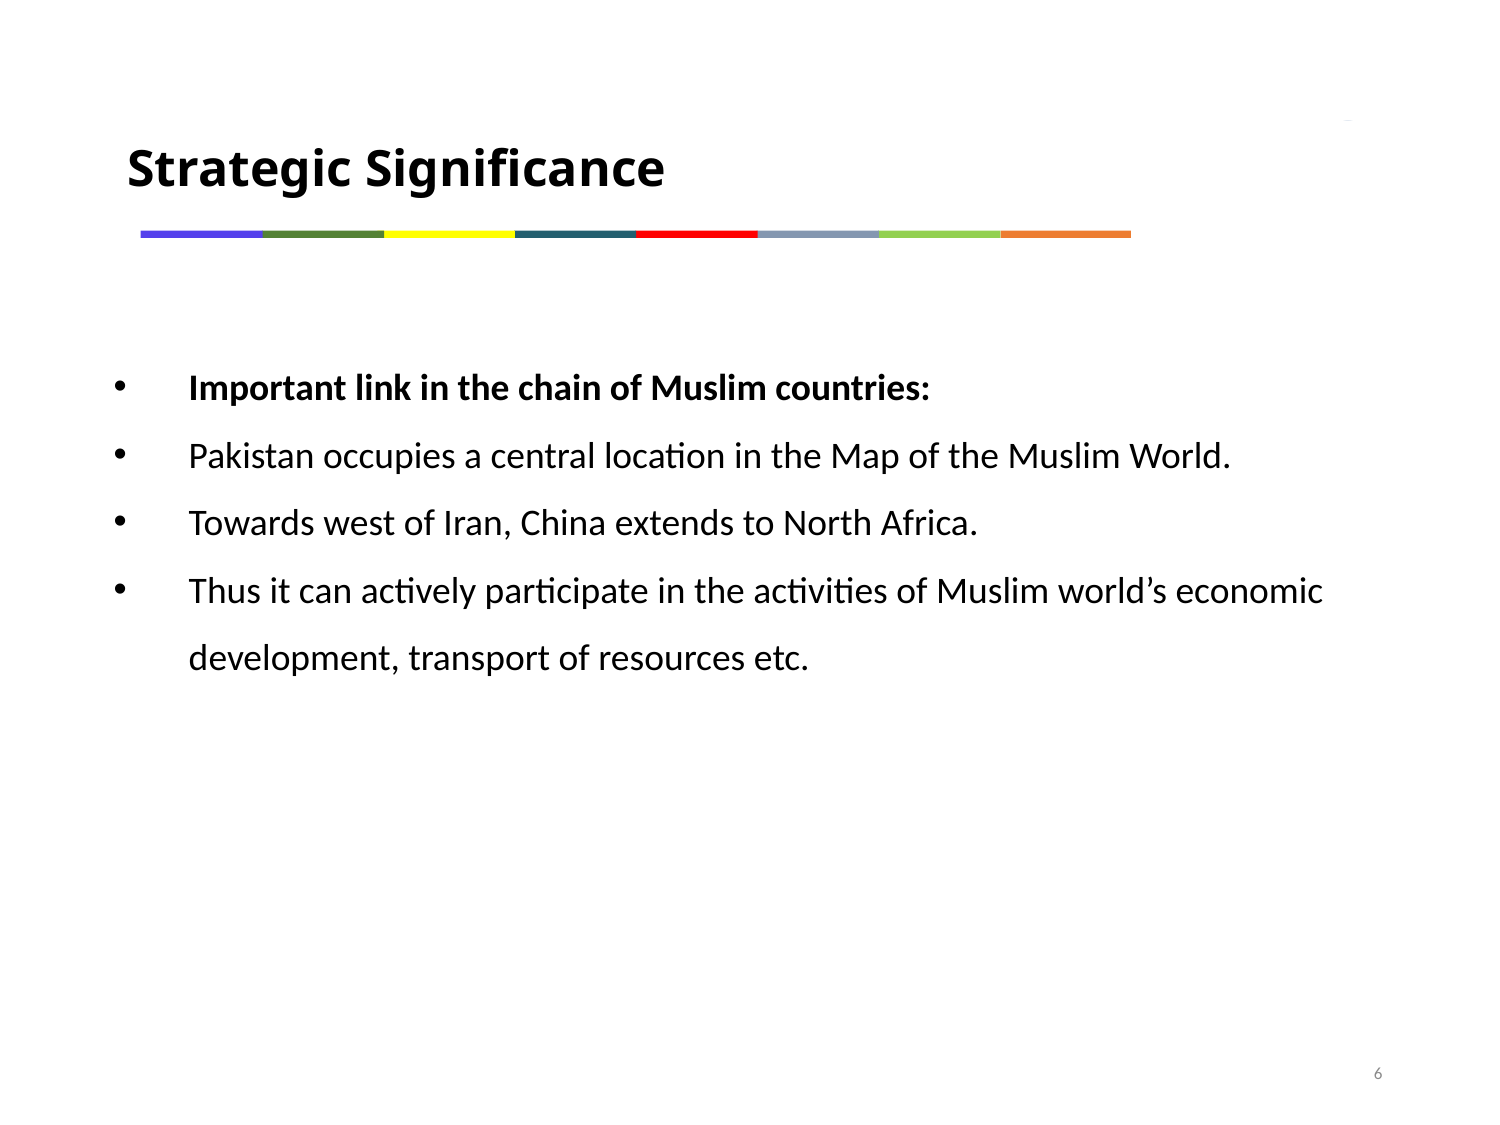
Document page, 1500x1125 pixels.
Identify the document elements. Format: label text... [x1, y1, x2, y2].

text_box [140, 230, 1131, 239]
slide_number 6 [1060, 1042, 1398, 1103]
text_box Strategic Significance [112, 120, 1500, 276]
text_box Important link in the chain of Muslim countries: Pakistan occupies a central location in the Map of the Muslim World. Towards west of Iran, China extends to North Africa. Thus it can actively participate in the activities of Muslim world’s economic development, transport of resources etc. [98, 288, 1415, 754]
